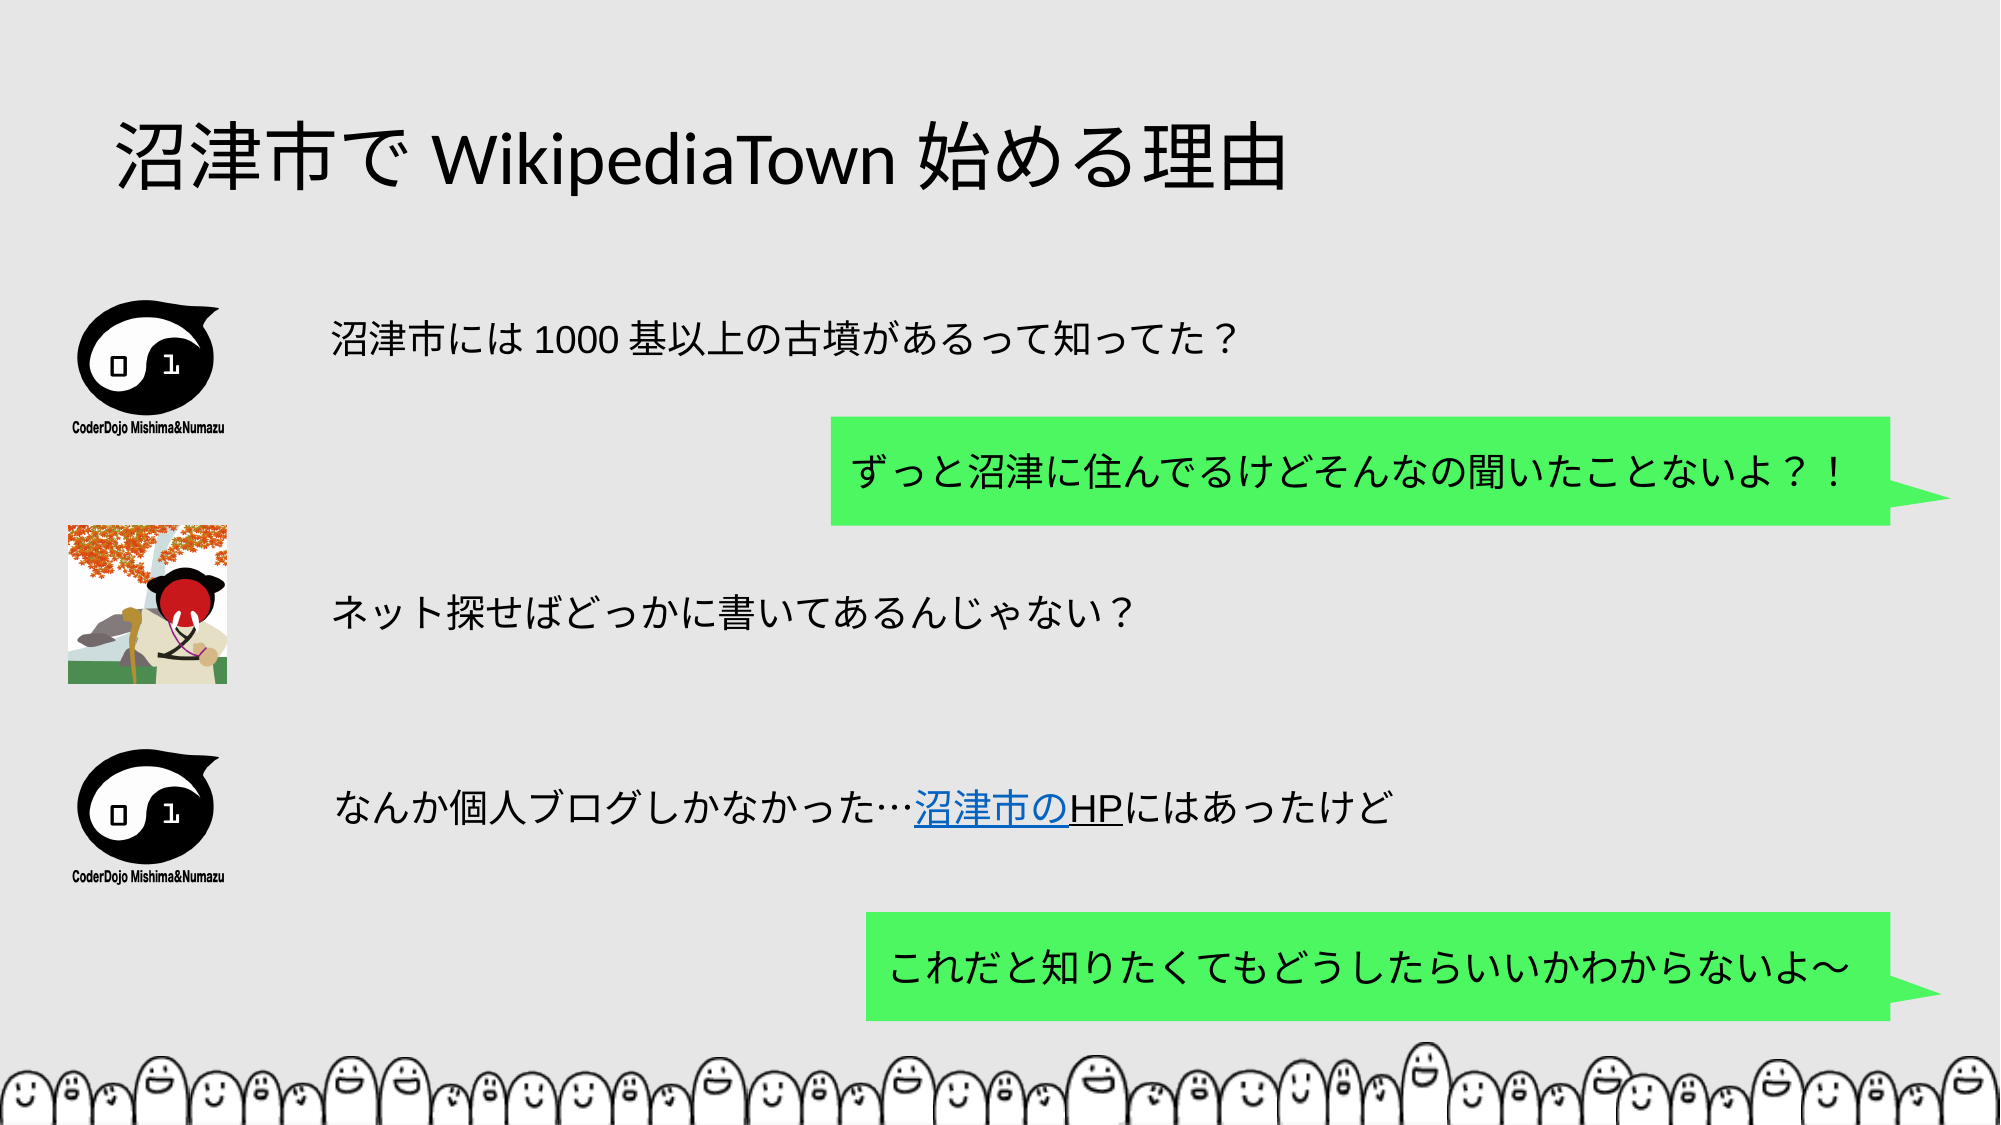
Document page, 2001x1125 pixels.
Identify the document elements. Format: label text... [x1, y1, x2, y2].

picture [68, 732, 227, 891]
title 沼津市でWikipediaTown始める理由 [68, 97, 1932, 223]
picture [68, 525, 227, 684]
text_box なんか個人ブログしかなかった…沼津市のHPにはあったけど [258, 756, 1523, 866]
text_box ネット探せばどっかに書いてあるんじゃない？ [250, 557, 1180, 667]
text_box 沼津市には1000基以上の古墳があるって知ってた？ [265, 283, 1311, 393]
picture [68, 283, 227, 442]
text_box ずっと沼津に住んでるけどそんなの聞いたことないよ？！ [830, 416, 1951, 526]
text_box これだと知りたくてもどうしたらいいかわからないよ〜 [866, 912, 1942, 1022]
picture [0, 1042, 2000, 1125]
